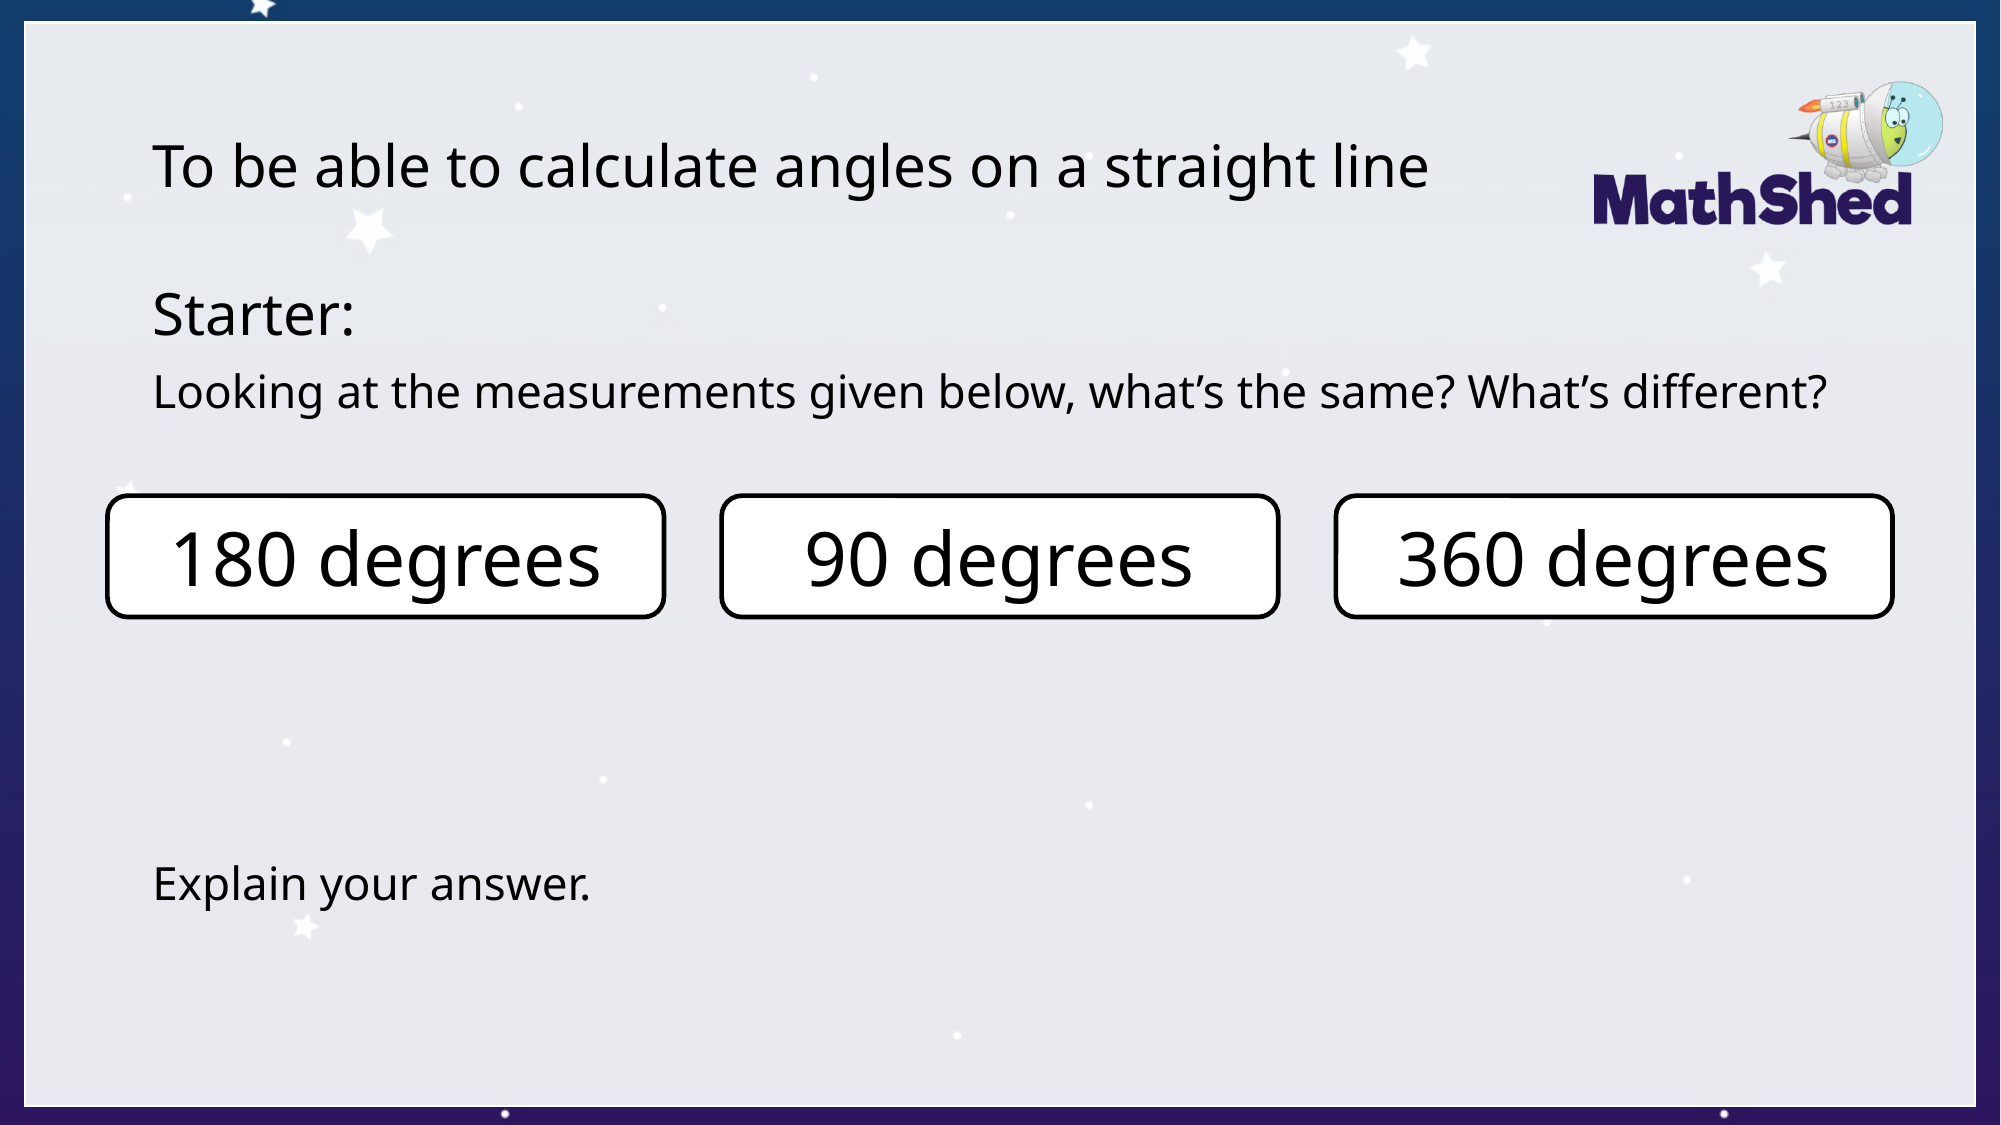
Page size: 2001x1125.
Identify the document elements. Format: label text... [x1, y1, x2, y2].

picture [0, 0, 2001, 1125]
text_box 180 degrees [106, 494, 665, 619]
text_box 90 degrees [720, 494, 1280, 619]
title To be able to calculate angles on a straight line [137, 59, 1578, 277]
text_box 360 degrees [1334, 494, 1894, 619]
list Starter: Looking at the measurements given below, what’s the same? What’s different? Explain your answer. [137, 277, 1863, 992]
